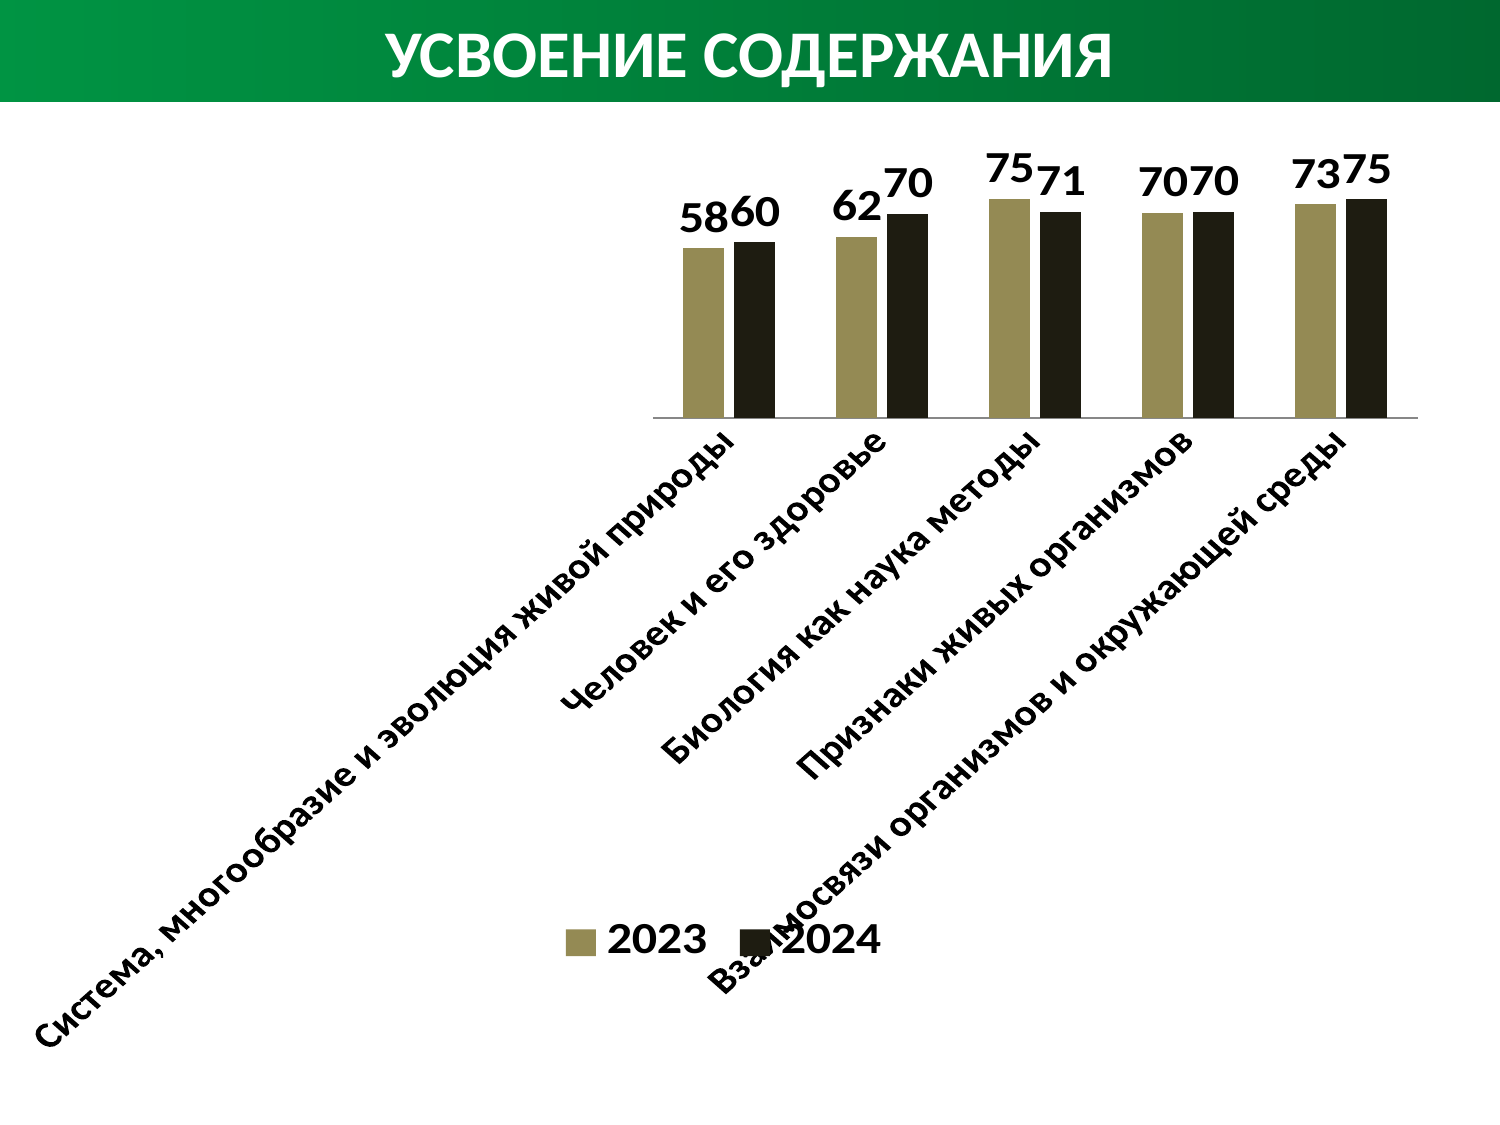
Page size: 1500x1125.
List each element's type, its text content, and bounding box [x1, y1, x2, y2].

chart [0, 148, 1448, 1059]
title УСВОЕНИЕ СОДЕРЖАНИЯ [0, 0, 1500, 102]
